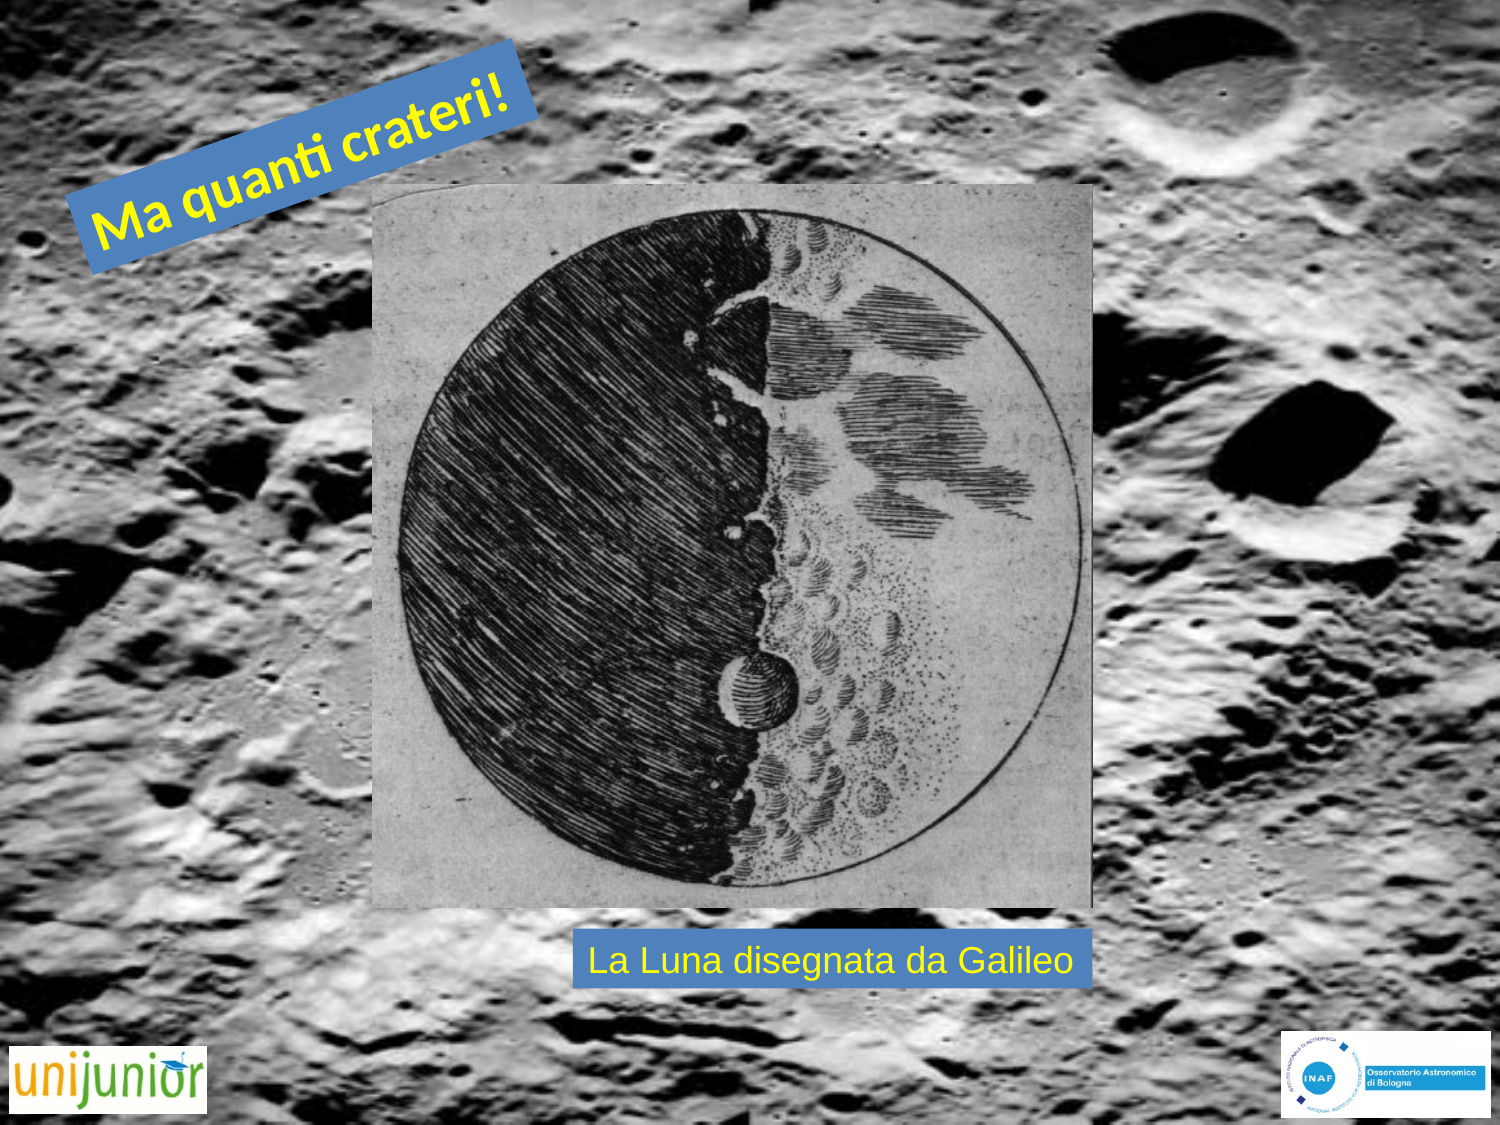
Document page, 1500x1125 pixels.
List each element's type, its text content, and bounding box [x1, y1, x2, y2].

picture [0, 0, 1500, 1125]
text_box Ma quanti crateri! [64, 38, 540, 276]
text_box La Luna disegnata da Galileo [572, 928, 1093, 989]
